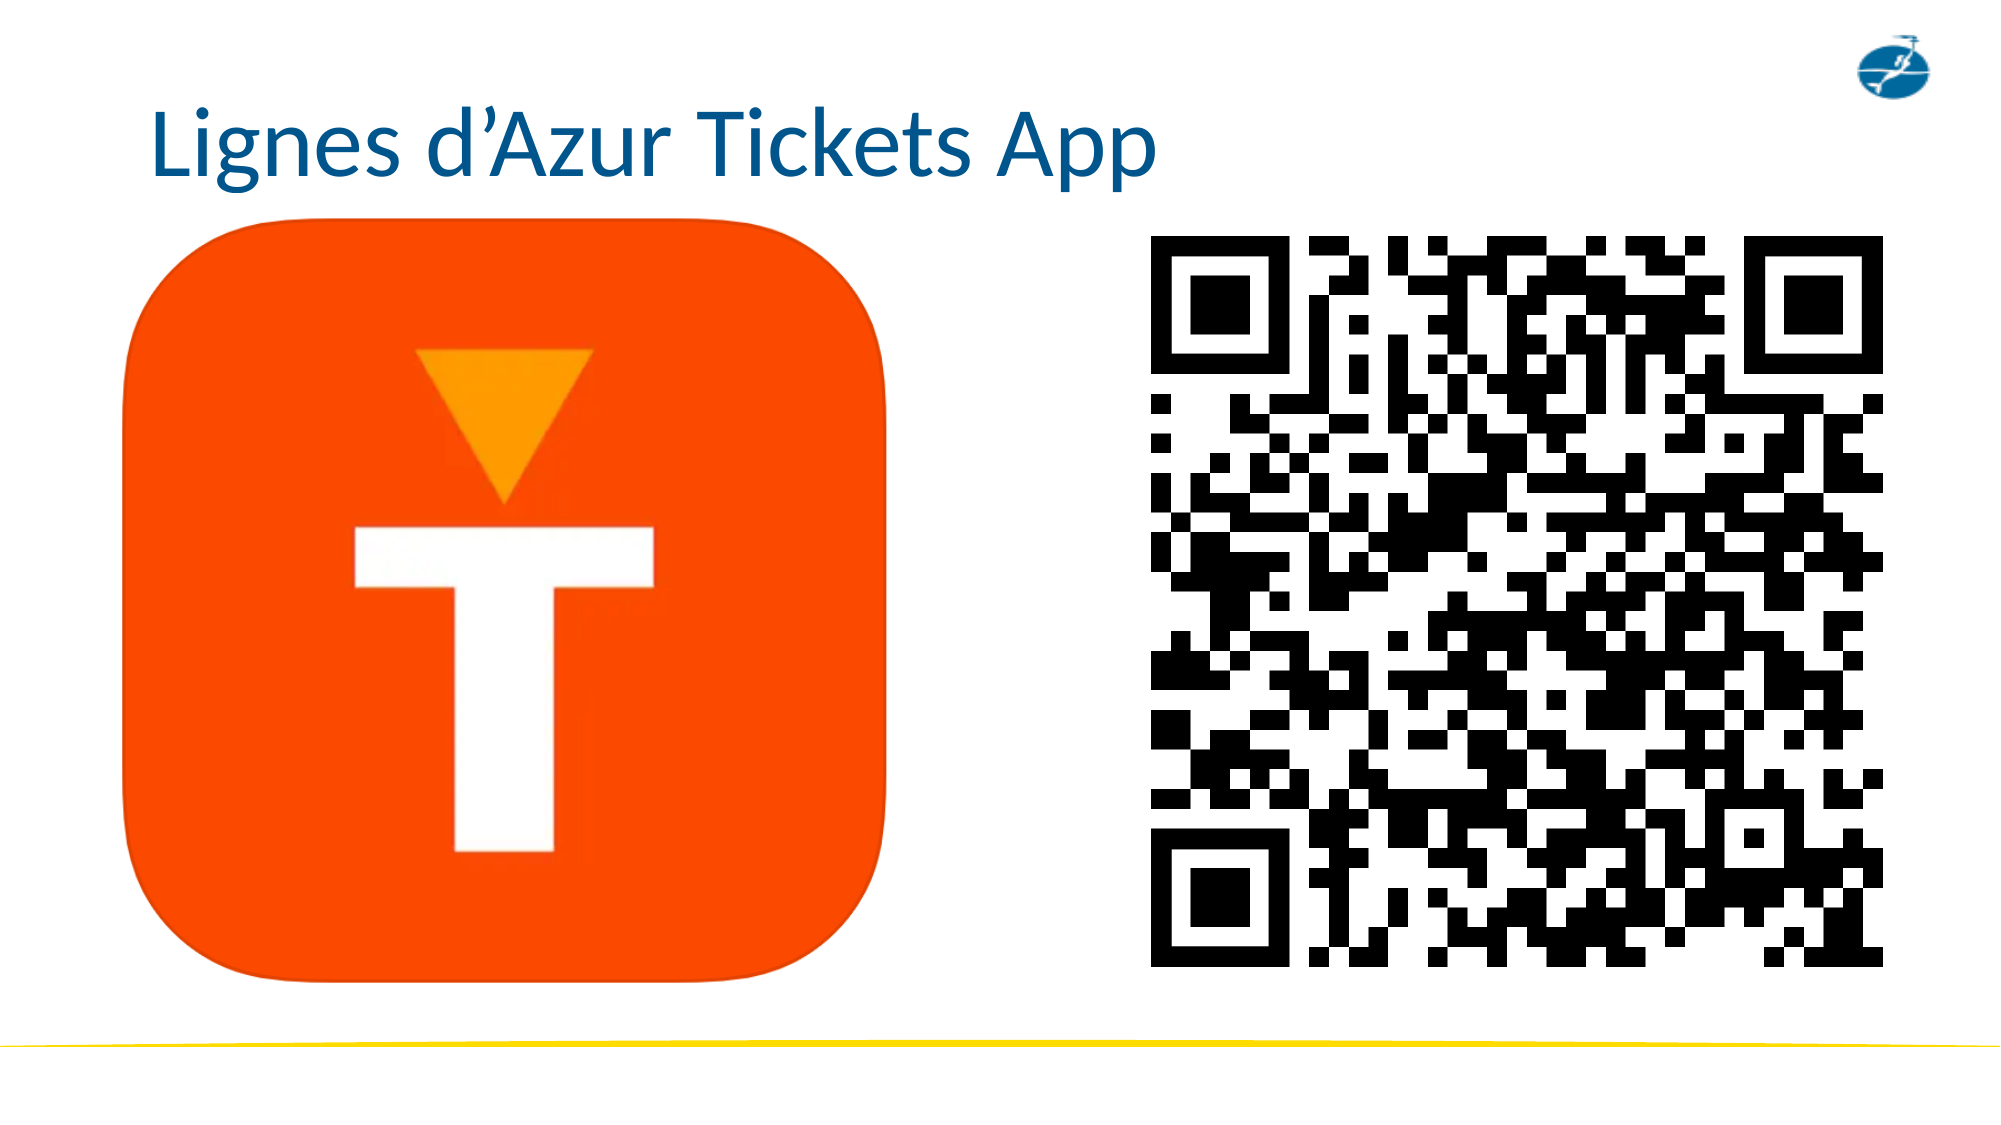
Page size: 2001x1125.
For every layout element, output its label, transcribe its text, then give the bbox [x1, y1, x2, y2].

picture [78, 193, 914, 1006]
title Lignes d’Azur Tickets App [149, 42, 1851, 197]
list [1111, 196, 1922, 1006]
